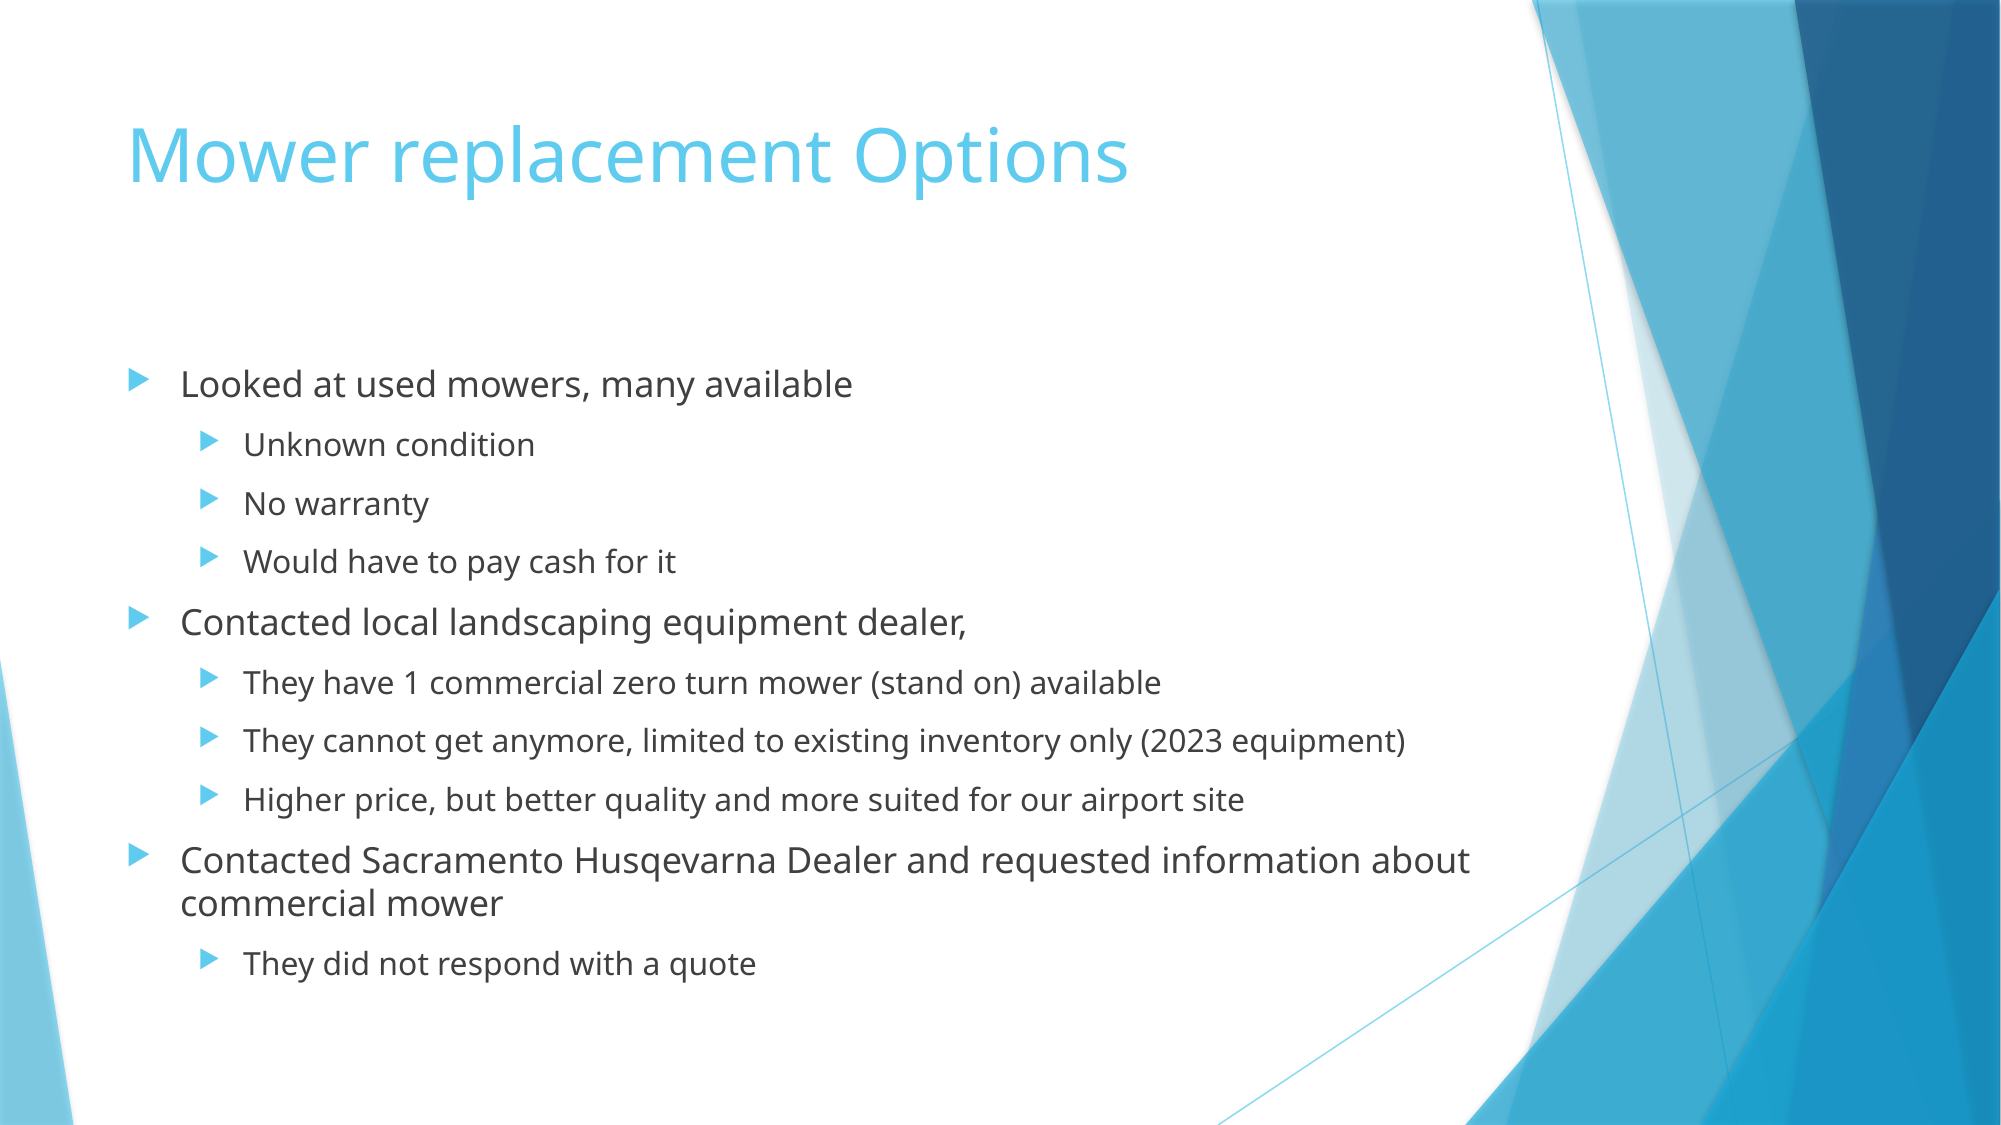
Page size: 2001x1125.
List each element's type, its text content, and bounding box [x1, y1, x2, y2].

list Looked at used mowers, many available Unknown condition No warranty Would have to pay cash for it Contacted local landscaping equipment dealer, They have 1 commercial zero turn mower (stand on) available They cannot get anymore, limited to existing inventory only (2023 equipment) Higher price, but better quality and more suited for our airport site Contacted Sacramento Husqevarna Dealer and requested information about commercial mower They did not respond with a quote [111, 354, 1522, 992]
title Mower replacement Options [111, 99, 1522, 317]
